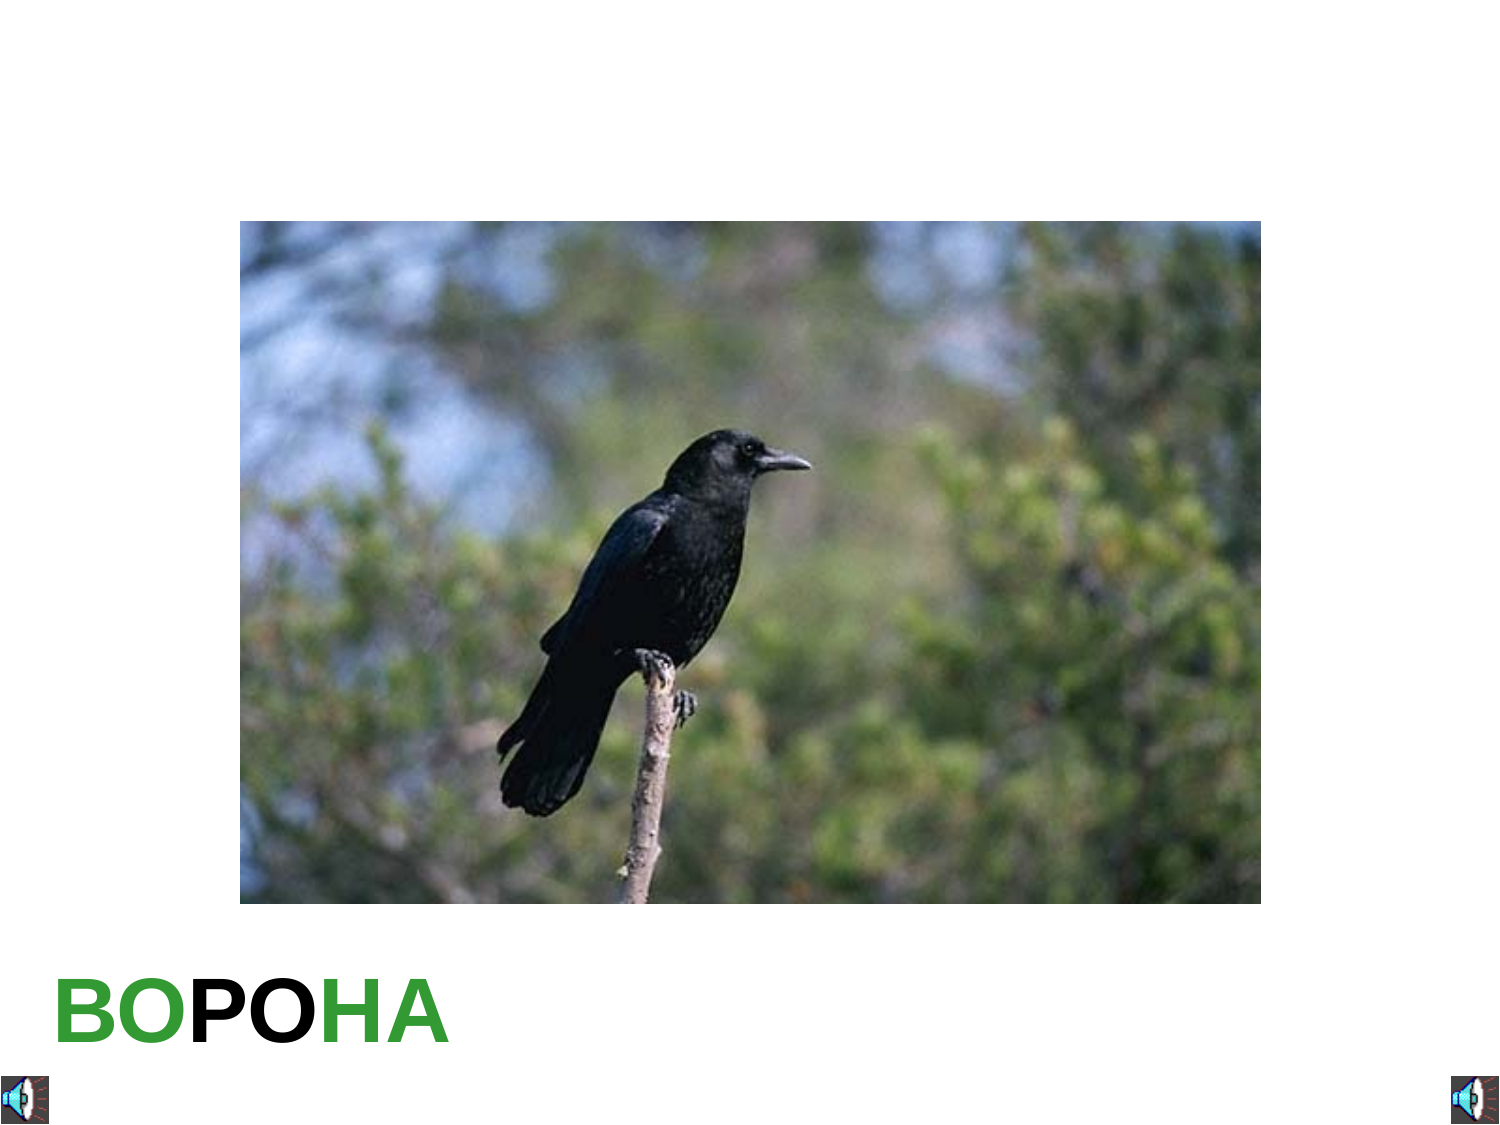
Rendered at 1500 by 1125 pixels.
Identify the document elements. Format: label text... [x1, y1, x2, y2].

picture [239, 221, 1261, 905]
title ВОРОНА [37, 912, 1313, 1101]
picture [1449, 1074, 1500, 1125]
picture [0, 1074, 51, 1125]
